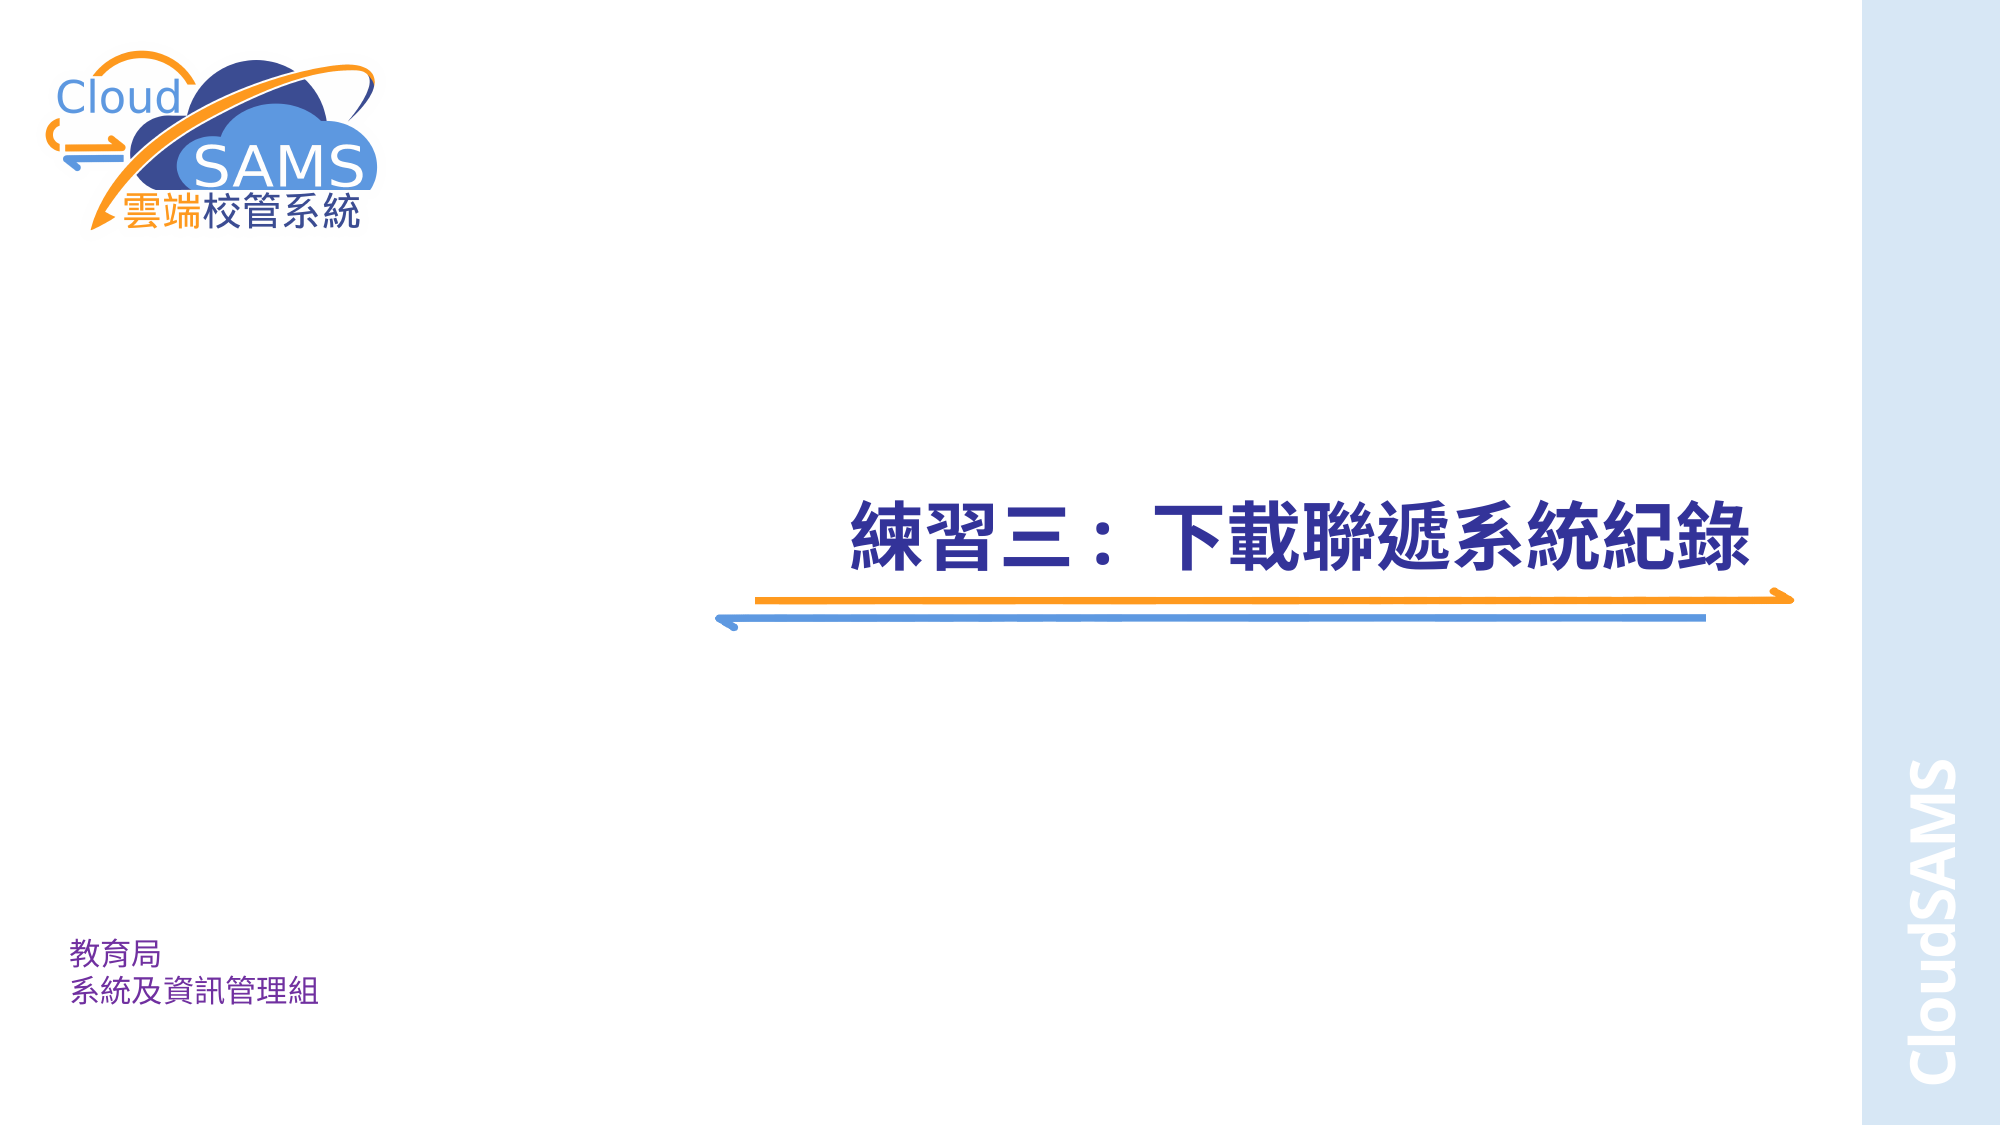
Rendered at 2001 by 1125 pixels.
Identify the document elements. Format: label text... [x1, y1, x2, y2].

title 練習三: 下載聯遞系統紀錄 [466, 399, 1767, 588]
picture [21, 2, 430, 264]
picture [682, 611, 1711, 634]
picture [751, 584, 1797, 607]
